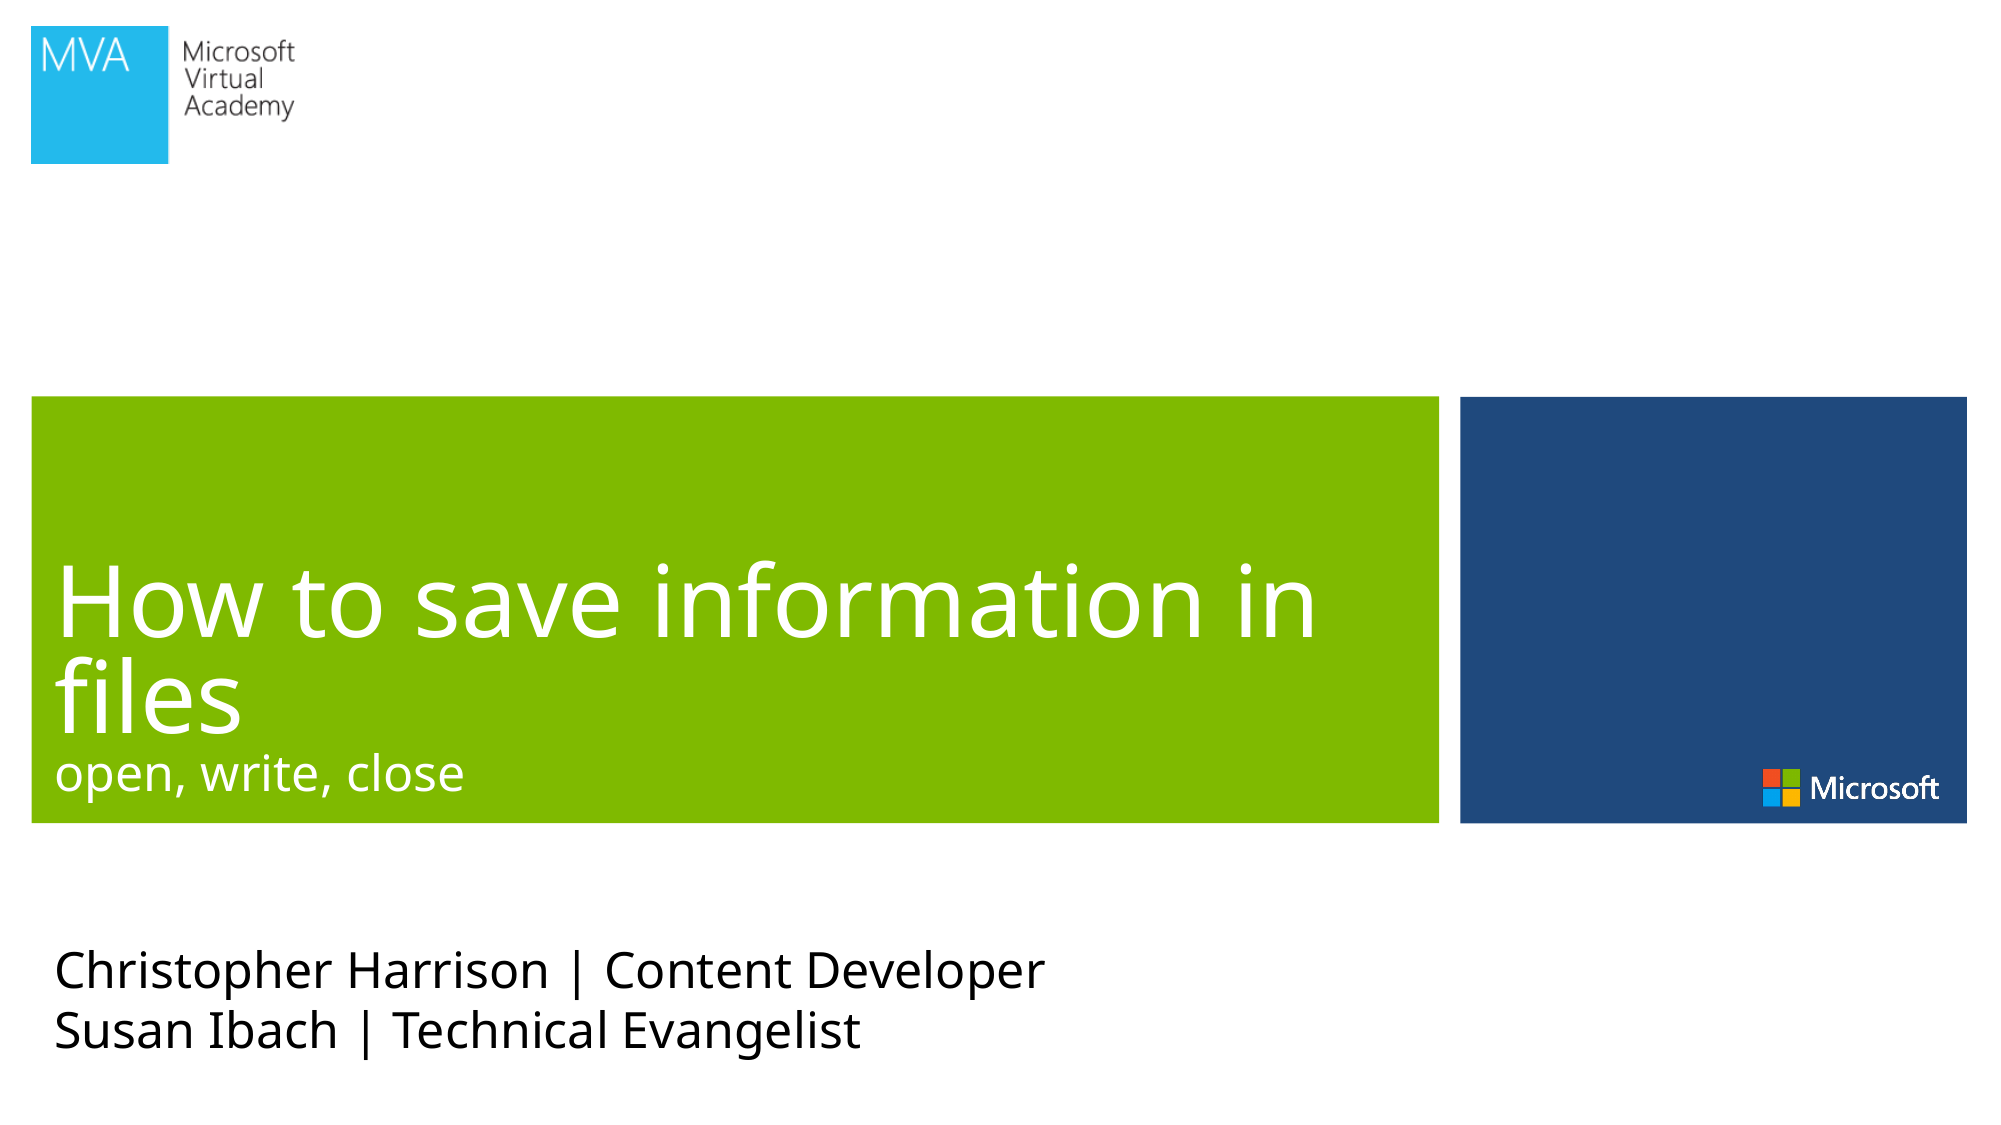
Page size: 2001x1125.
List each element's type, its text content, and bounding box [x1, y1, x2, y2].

subtitle Christopher Harrison | Content Developer Susan Ibach | Technical Evangelist [31, 841, 1440, 1082]
title How to save information in files open, write, close [31, 396, 1440, 824]
picture [1760, 759, 1947, 815]
picture [31, 26, 374, 164]
